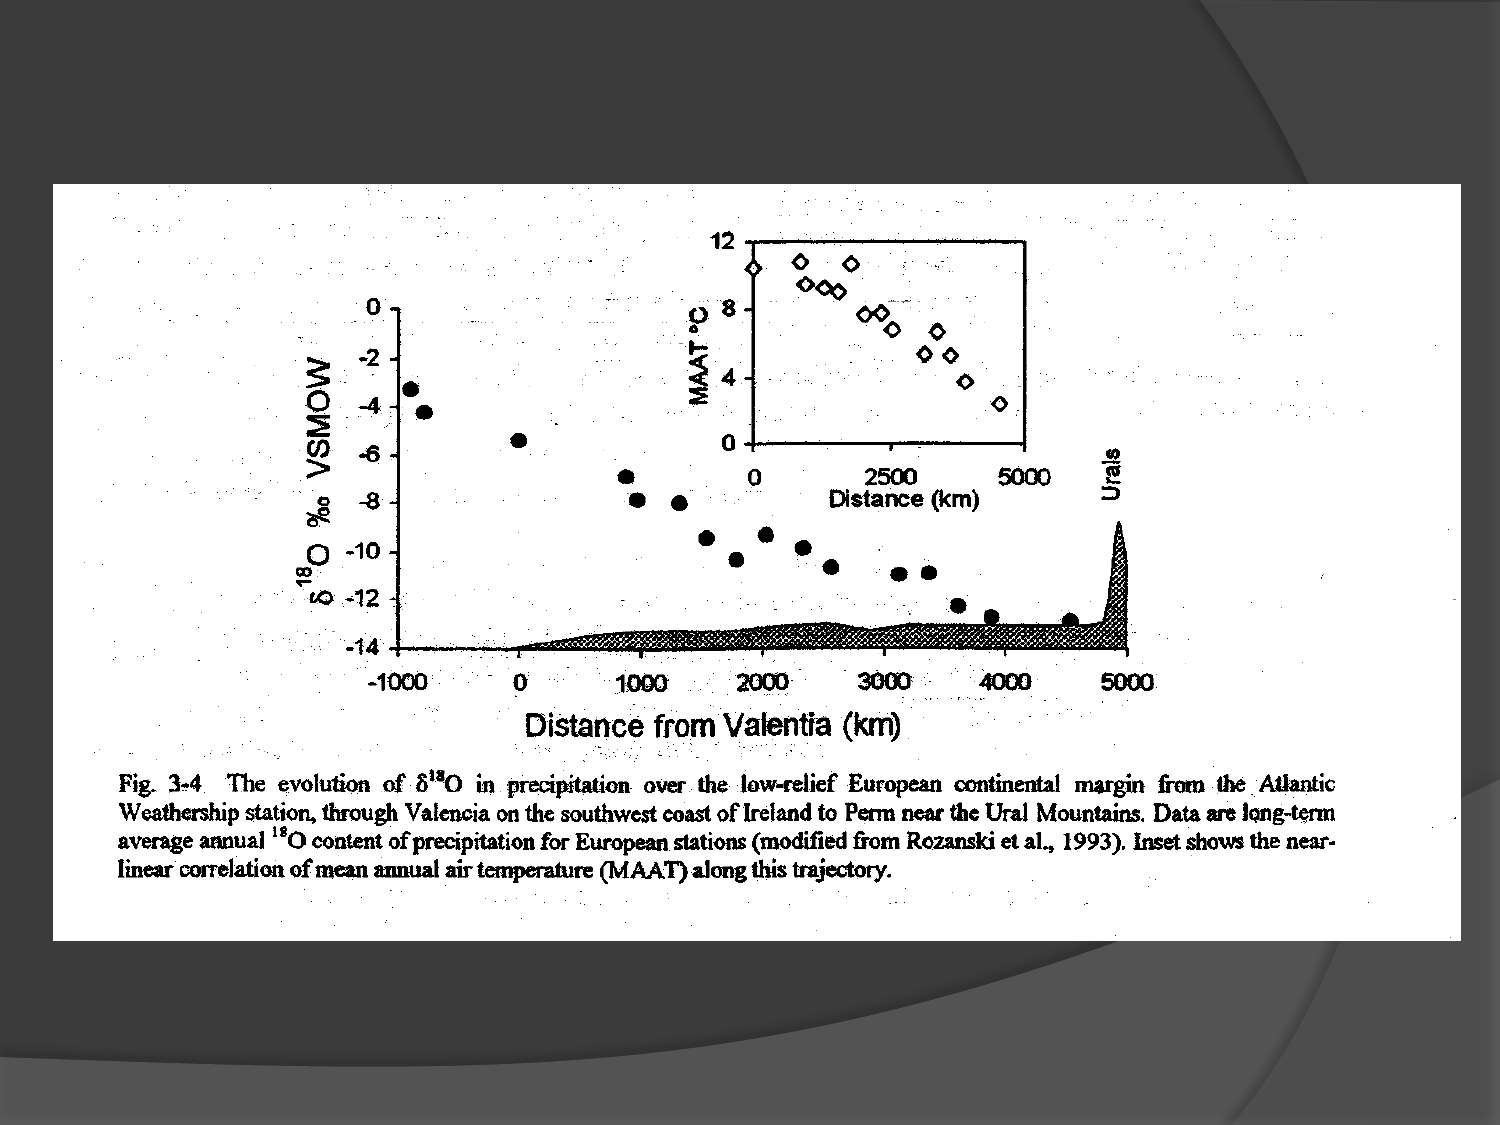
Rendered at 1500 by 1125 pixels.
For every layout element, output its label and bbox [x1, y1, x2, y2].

picture [52, 184, 1461, 941]
